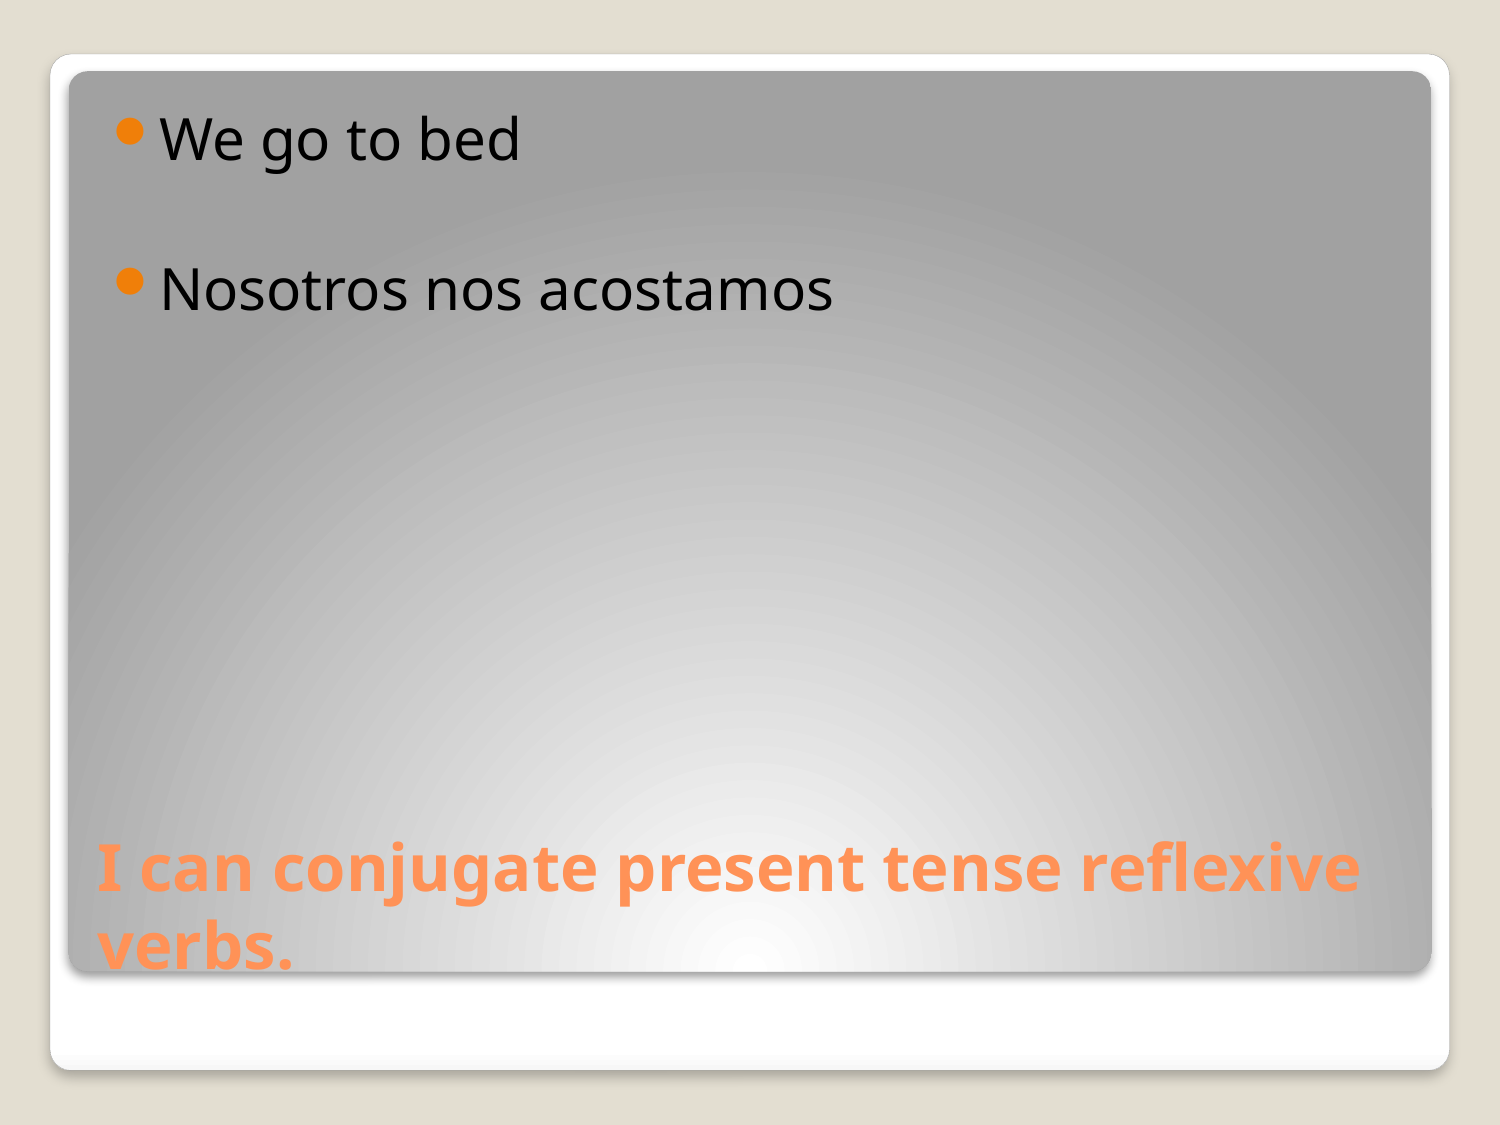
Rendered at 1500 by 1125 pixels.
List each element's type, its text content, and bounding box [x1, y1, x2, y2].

title I can conjugate present tense reflexive verbs. [82, 817, 1425, 990]
list We go to bed Nosotros nos acostamos [82, 86, 1425, 774]
